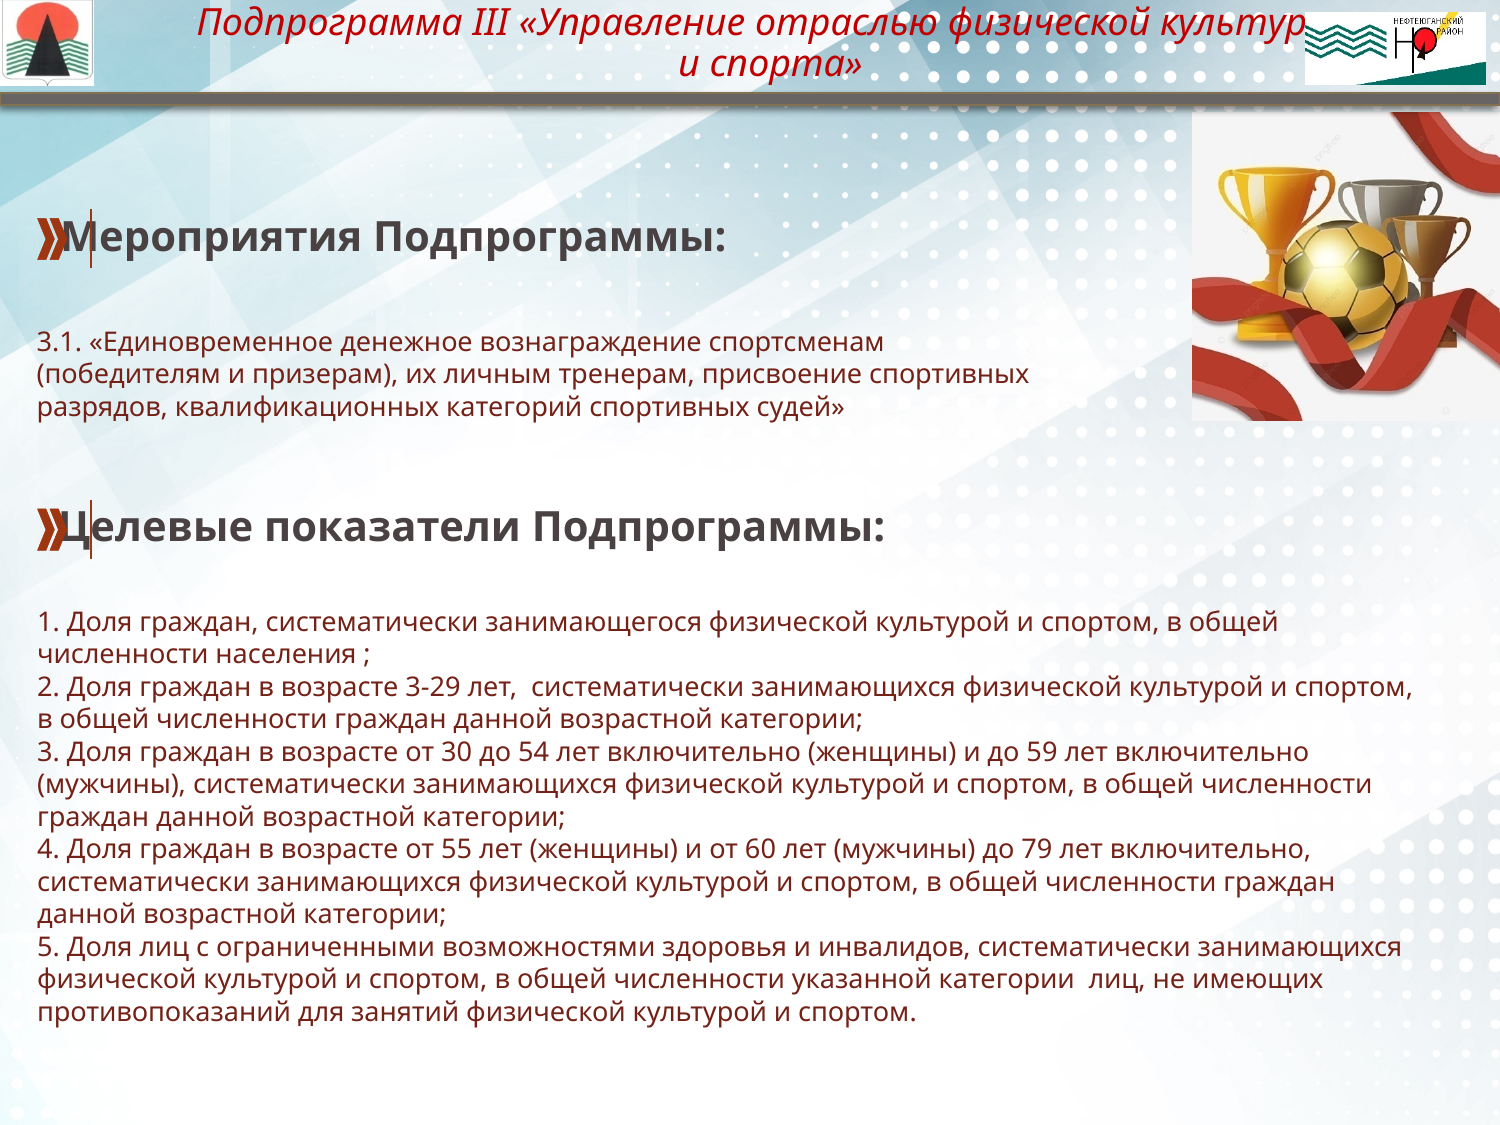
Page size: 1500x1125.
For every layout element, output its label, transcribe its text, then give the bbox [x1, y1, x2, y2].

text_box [37, 499, 92, 560]
picture [1304, 0, 1500, 92]
text_box 3.1. «Единовременное денежное вознаграждение спортсменам (победителям и призерам), их личным тренерам, присвоение спортивных разрядов, квалификационных категорий спортивных судей» [21, 316, 1082, 429]
text_box Подпрограмма III «Управление отраслью физической культуры и спорта» [106, 0, 1435, 91]
text_box Целевые показатели Подпрограммы: [43, 492, 901, 558]
text_box Мероприятия Подпрограммы: [45, 202, 742, 268]
text_box [0, 92, 1500, 106]
picture [0, 106, 1500, 1125]
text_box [37, 208, 92, 269]
text_box 1. Доля граждан, систематически занимающегося физической культурой и спортом, в общей численности населения ; 2. Доля граждан в возрасте 3-29 лет, систематически занимающихся физической культурой и спортом, в общей численности граждан данной возрастной категории; 3. Доля граждан в возрасте от 30 до 54 лет включительно (женщины) и до 59 лет включительно (мужчины), систематически занимающихся физической культурой и спортом, в общей численности граждан данной возрастной категории; 4. Доля граждан в возрасте от 55 лет (женщины) и от 60 лет (мужчины) до 79 лет включительно, систематически занимающихся физической культурой и спортом, в общей численности граждан данной возрастной категории; 5. Доля лиц с ограниченными возможностями здоровья и инвалидов, систематически занимающихся физической культурой и спортом, в общей численности указанной категории лиц, не имеющих противопоказаний для занятий физической культурой и спортом. [22, 596, 1450, 1034]
picture [0, 0, 106, 92]
